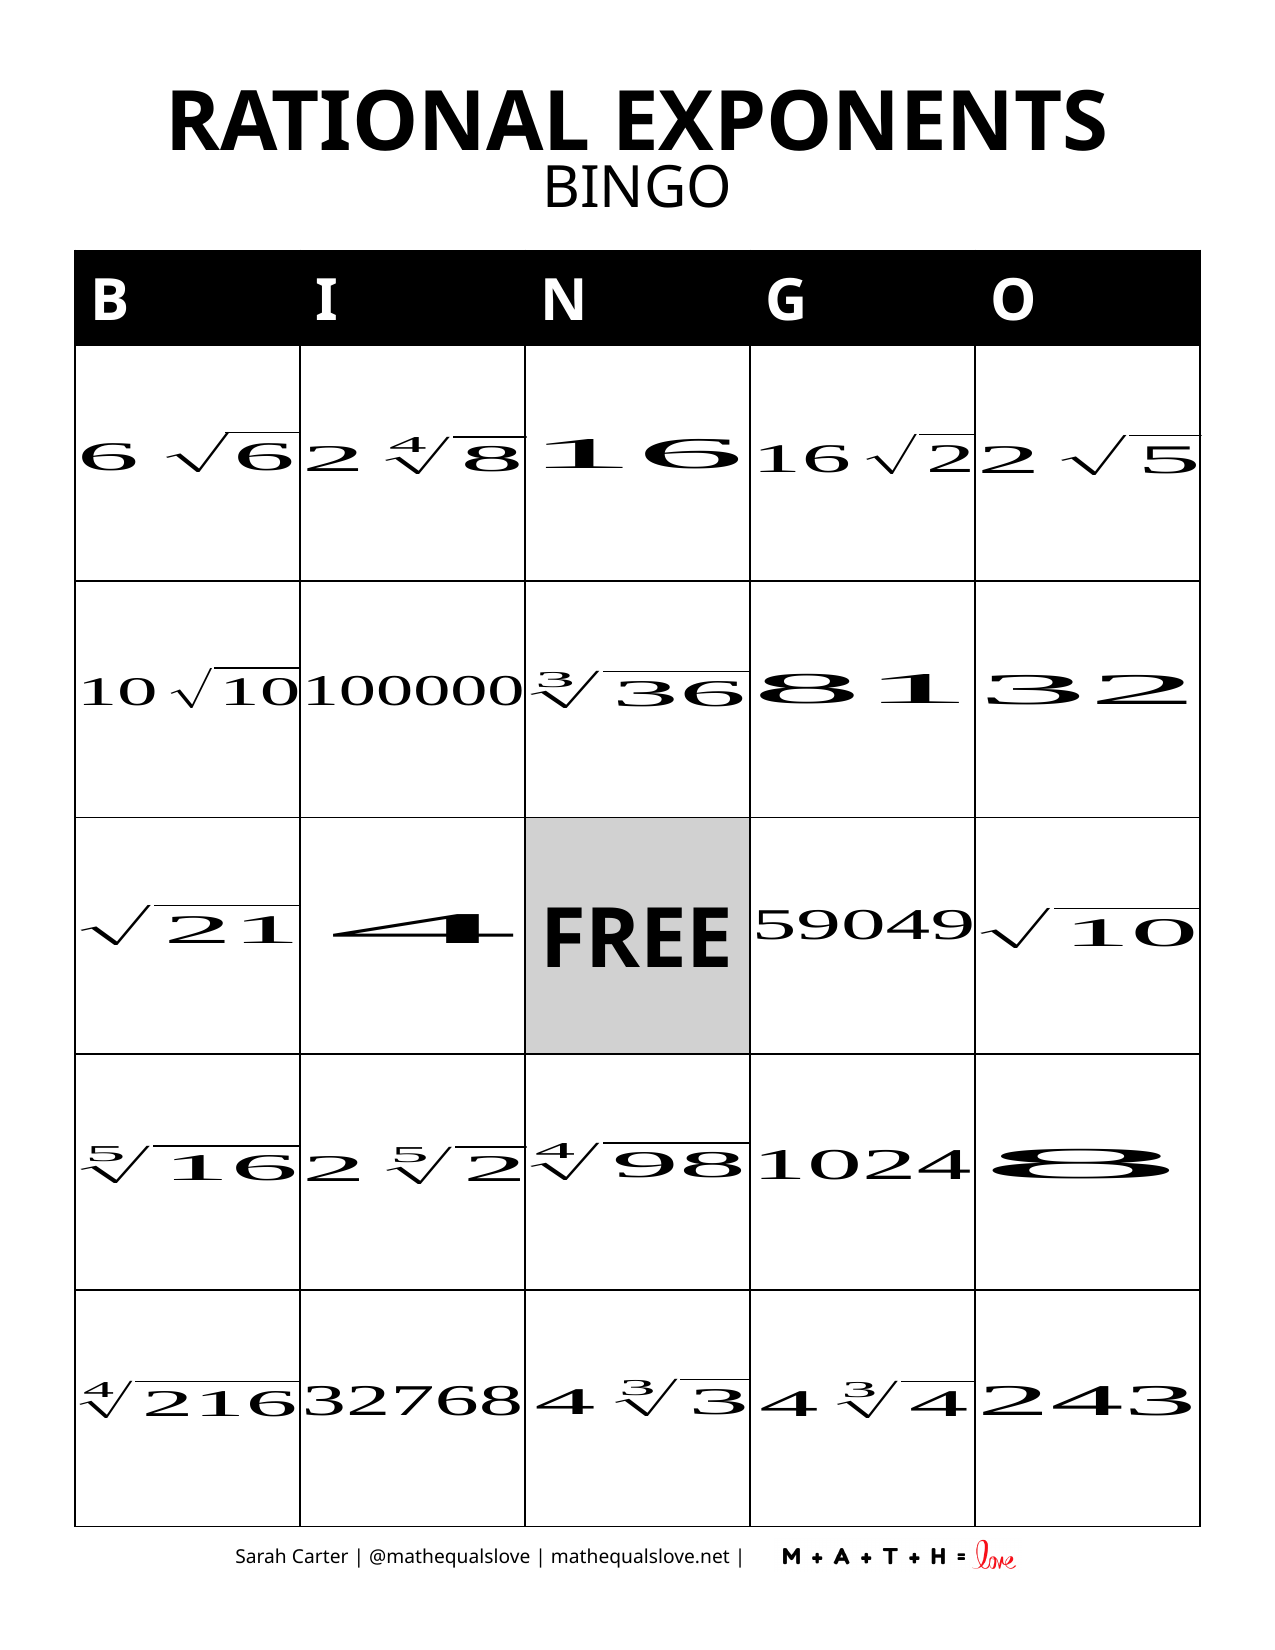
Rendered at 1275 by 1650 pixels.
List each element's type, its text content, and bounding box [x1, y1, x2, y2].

table_header G [751, 251, 974, 344]
table_cell [976, 346, 1199, 580]
table_cell [751, 582, 974, 817]
table_cell [76, 818, 299, 1053]
table_cell [76, 346, 299, 580]
table_header N [526, 251, 749, 344]
table_header B [76, 251, 299, 344]
table_cell [76, 582, 299, 817]
table_cell [301, 1291, 524, 1526]
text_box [220, 1535, 1055, 1576]
table_cell [526, 582, 749, 817]
table_cell [526, 1291, 749, 1526]
table_cell [526, 1055, 749, 1289]
table_cell [76, 1291, 299, 1526]
table_header I [301, 251, 524, 344]
table_cell [751, 1291, 974, 1526]
table_cell [526, 346, 749, 580]
table_cell [76, 1055, 299, 1289]
table_cell [976, 582, 1199, 817]
text_box BINGO [74, 175, 1200, 226]
text_box RATIONAL EXPONENTS [74, 59, 1200, 175]
table_cell [751, 818, 974, 1053]
table_cell [301, 582, 524, 817]
table_header O [976, 251, 1199, 344]
table_cell [301, 346, 524, 580]
table_cell [751, 346, 974, 580]
table_cell [751, 1055, 974, 1289]
table_cell [976, 818, 1199, 1053]
table_cell FREE [526, 818, 749, 1053]
table_cell [301, 818, 524, 1053]
table_cell [976, 1291, 1199, 1526]
table_cell [301, 1055, 524, 1289]
table_cell [976, 1055, 1199, 1289]
